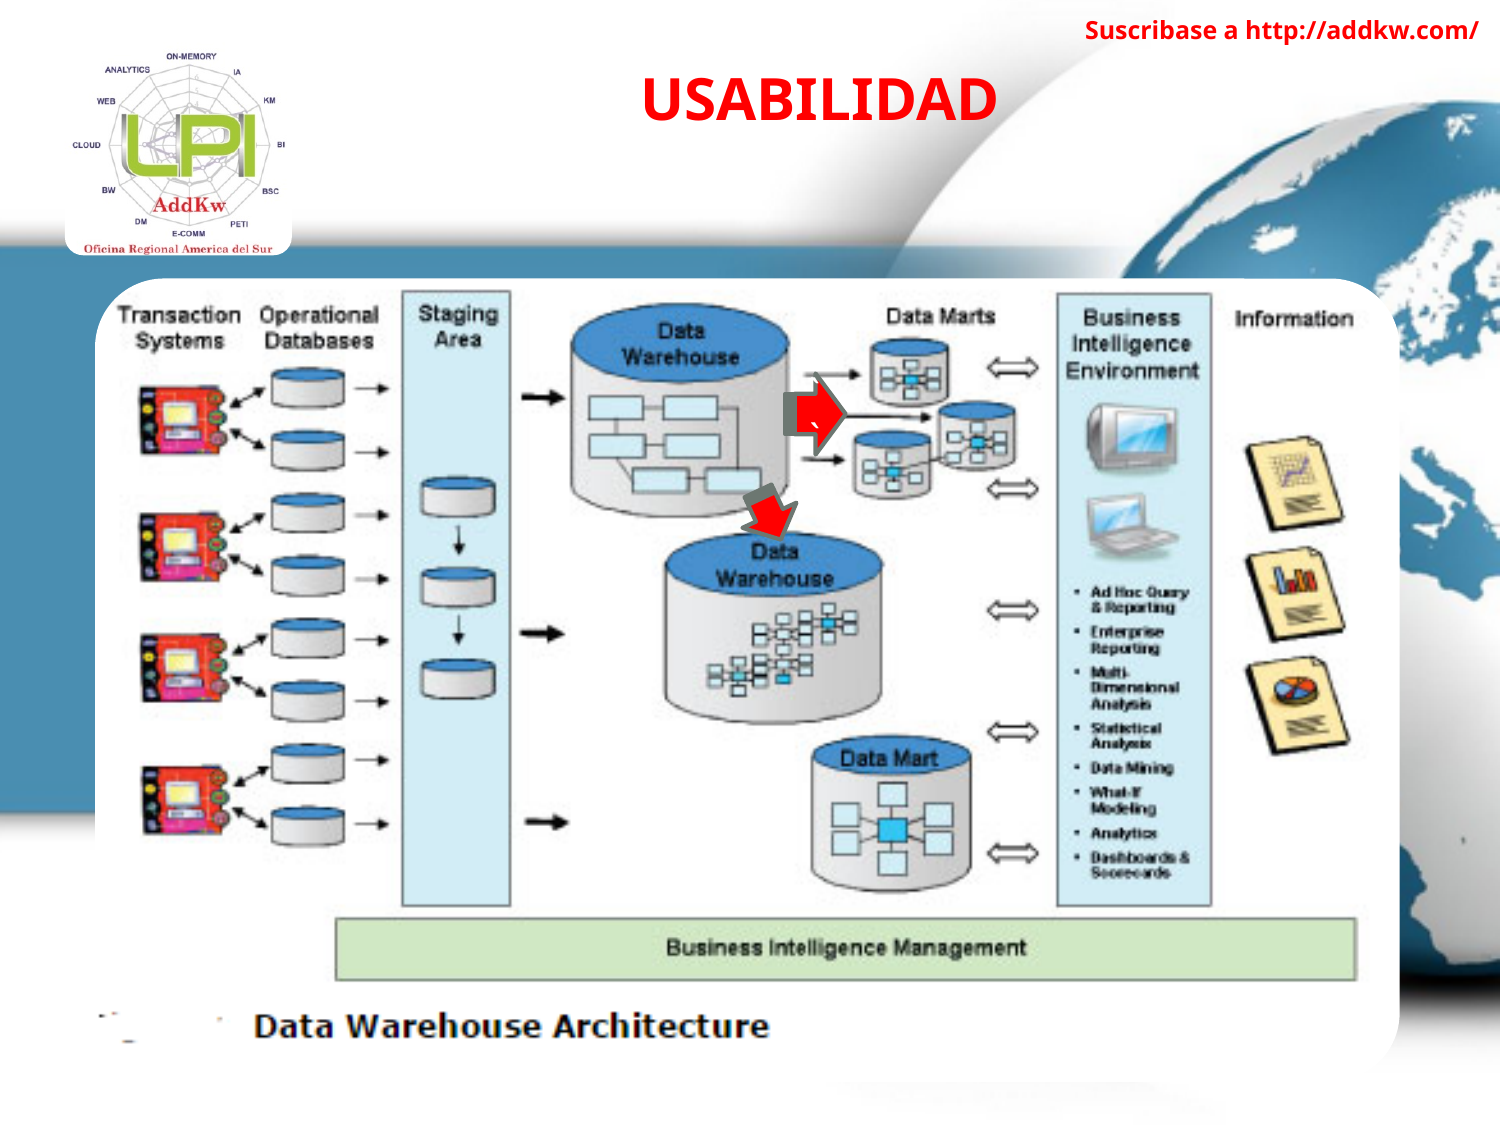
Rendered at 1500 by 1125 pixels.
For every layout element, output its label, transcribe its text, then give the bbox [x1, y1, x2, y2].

picture [0, 0, 1500, 1125]
text_box Suscribase a http://addkw.com/ [1070, 7, 1495, 52]
text_box usabilidad [276, 54, 1364, 173]
